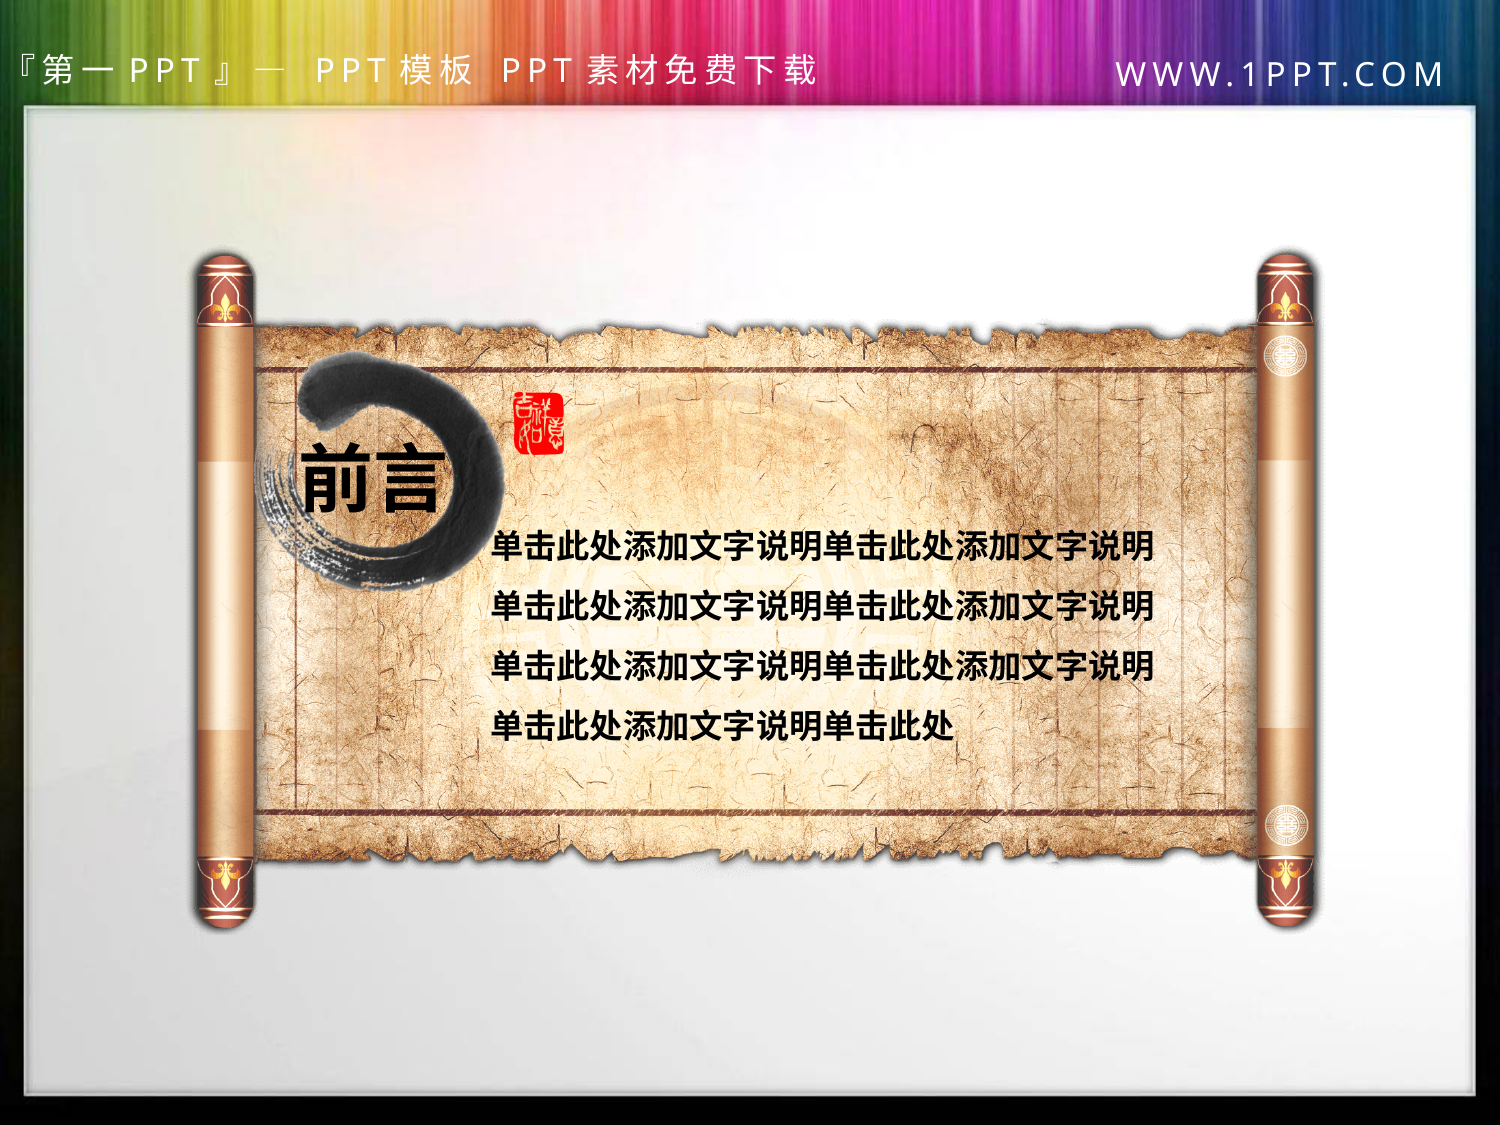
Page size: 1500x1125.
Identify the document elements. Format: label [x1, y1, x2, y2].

text_box [253, 359, 507, 593]
picture [0, 0, 1500, 1125]
